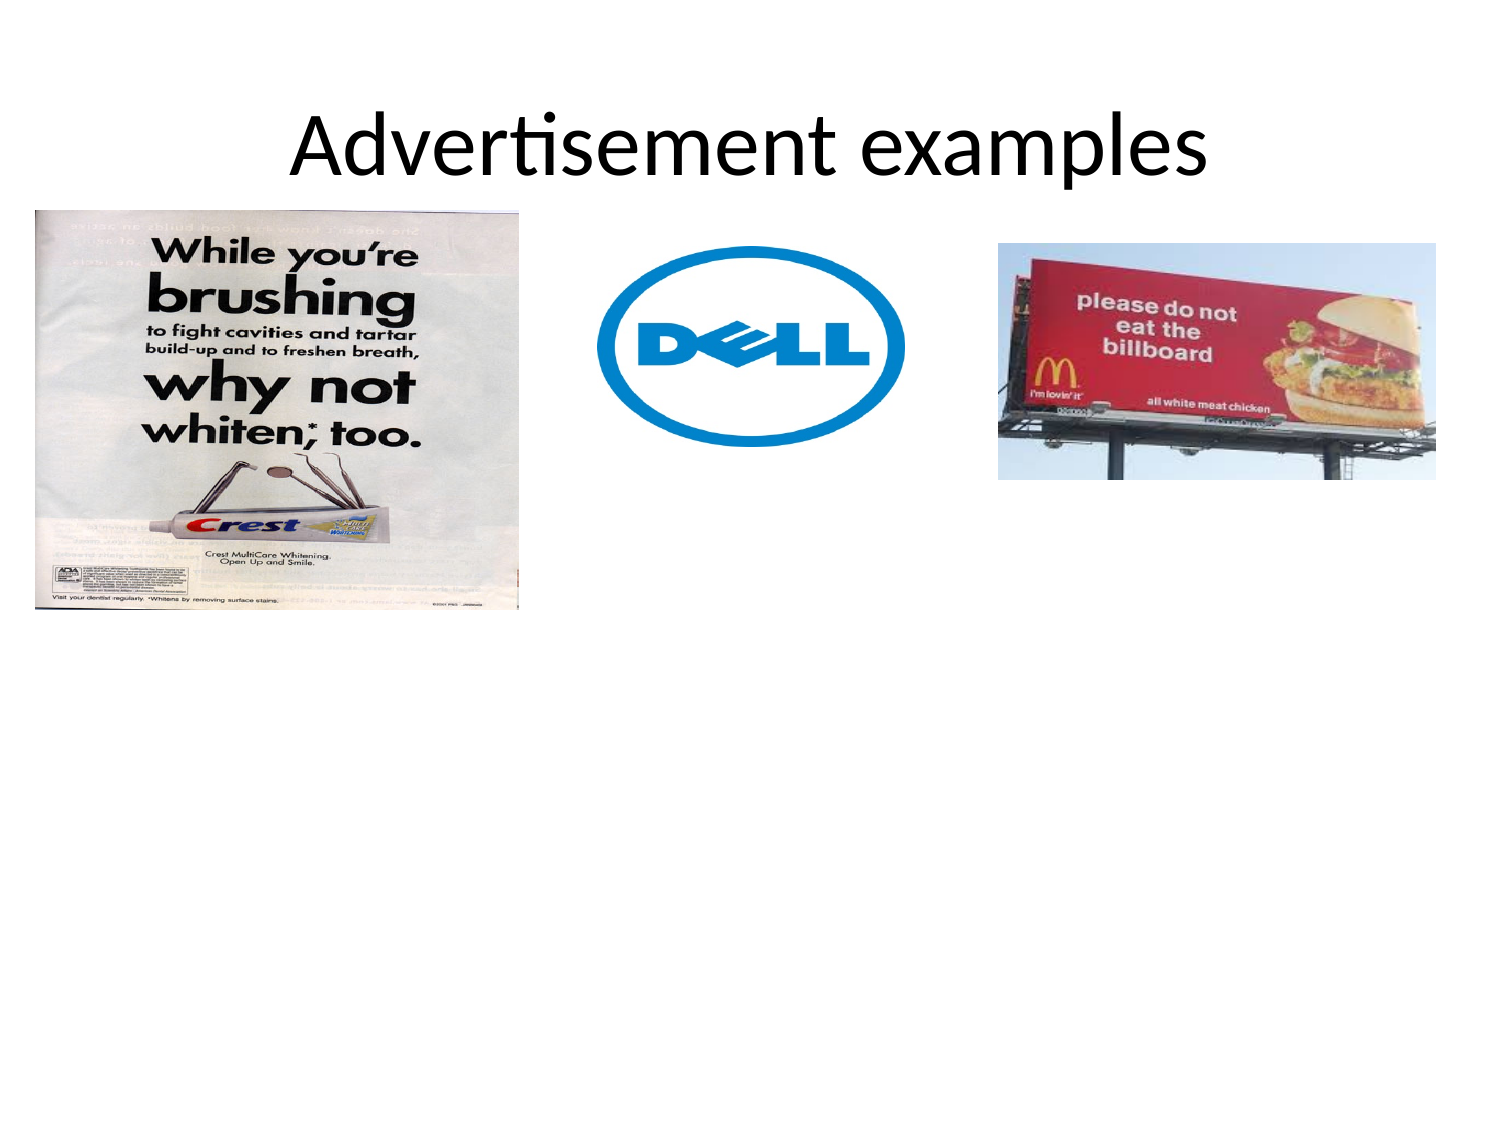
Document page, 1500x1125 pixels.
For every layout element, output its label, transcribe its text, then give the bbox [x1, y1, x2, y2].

picture [597, 245, 905, 448]
picture [873, 387, 881, 392]
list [34, 210, 520, 610]
title Advertisement examples [75, 45, 1425, 233]
picture [997, 243, 1436, 480]
picture [866, 398, 875, 404]
